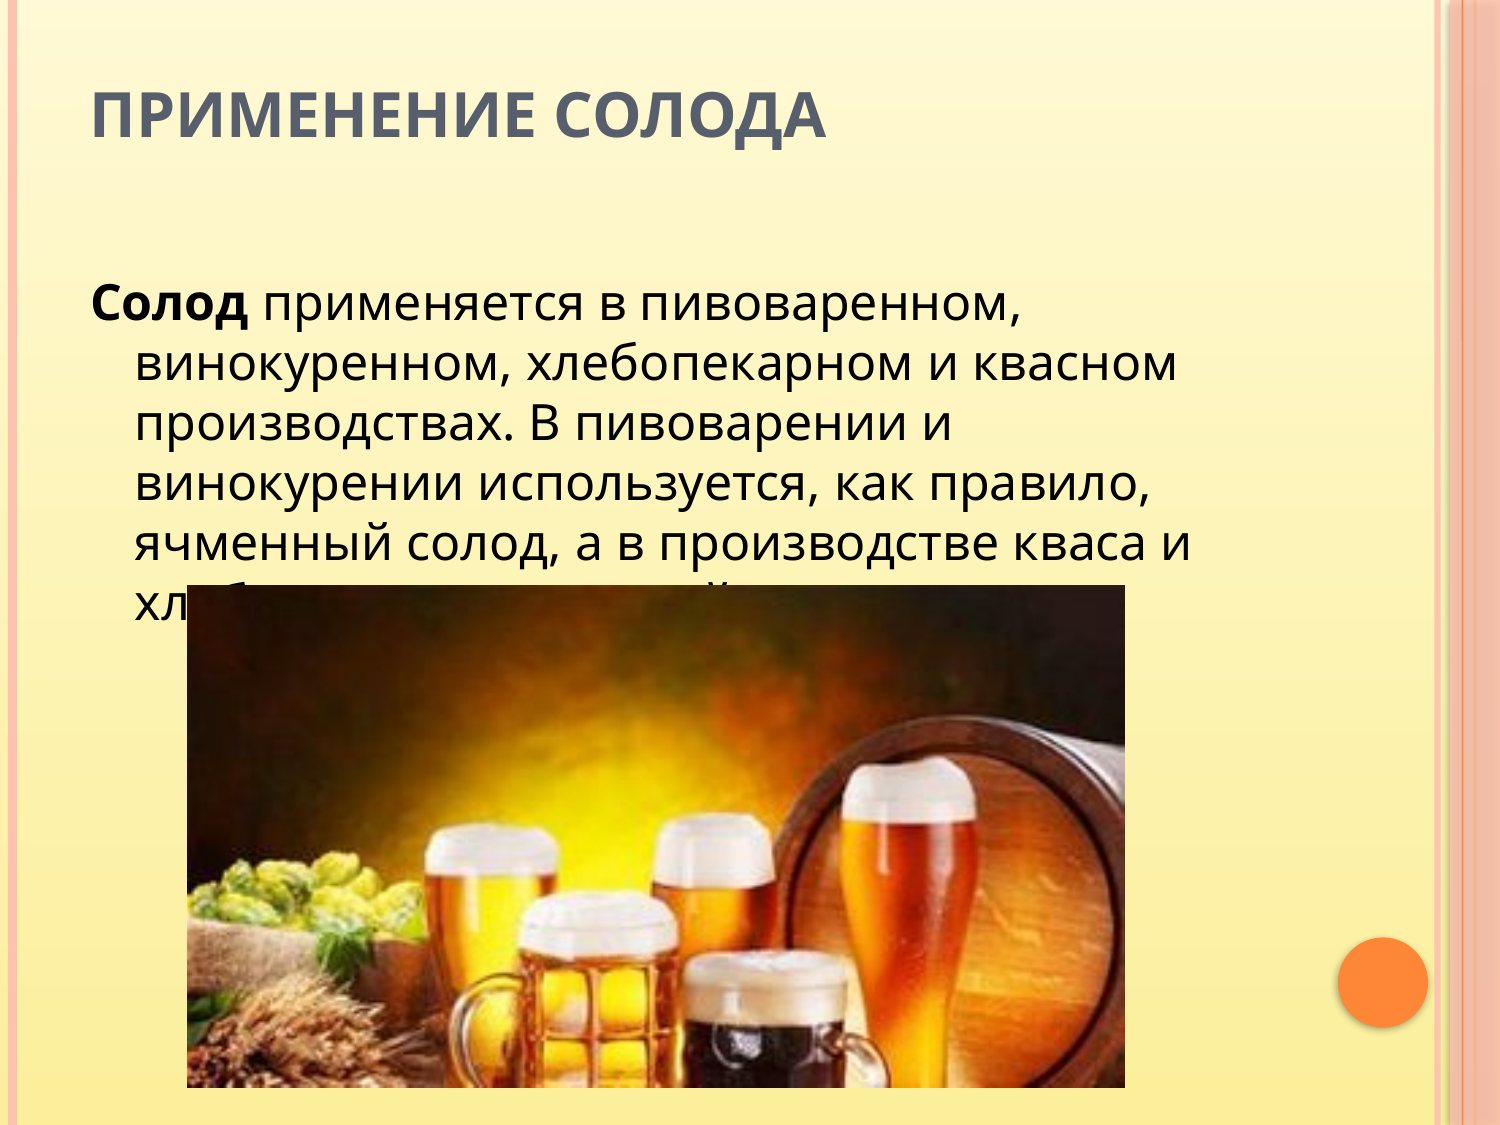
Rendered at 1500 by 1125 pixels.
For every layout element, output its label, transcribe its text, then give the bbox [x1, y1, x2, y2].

picture [186, 585, 1126, 1088]
list Солод применяется в пивоваренном, винокуренном, хлебопекарном и квасном производствах. В пивоварении и винокурении используется, как правило, ячменный солод, а в производстве кваса и хлебопечении – ржаной. [74, 262, 1301, 610]
title Применение солода [75, 45, 1300, 233]
